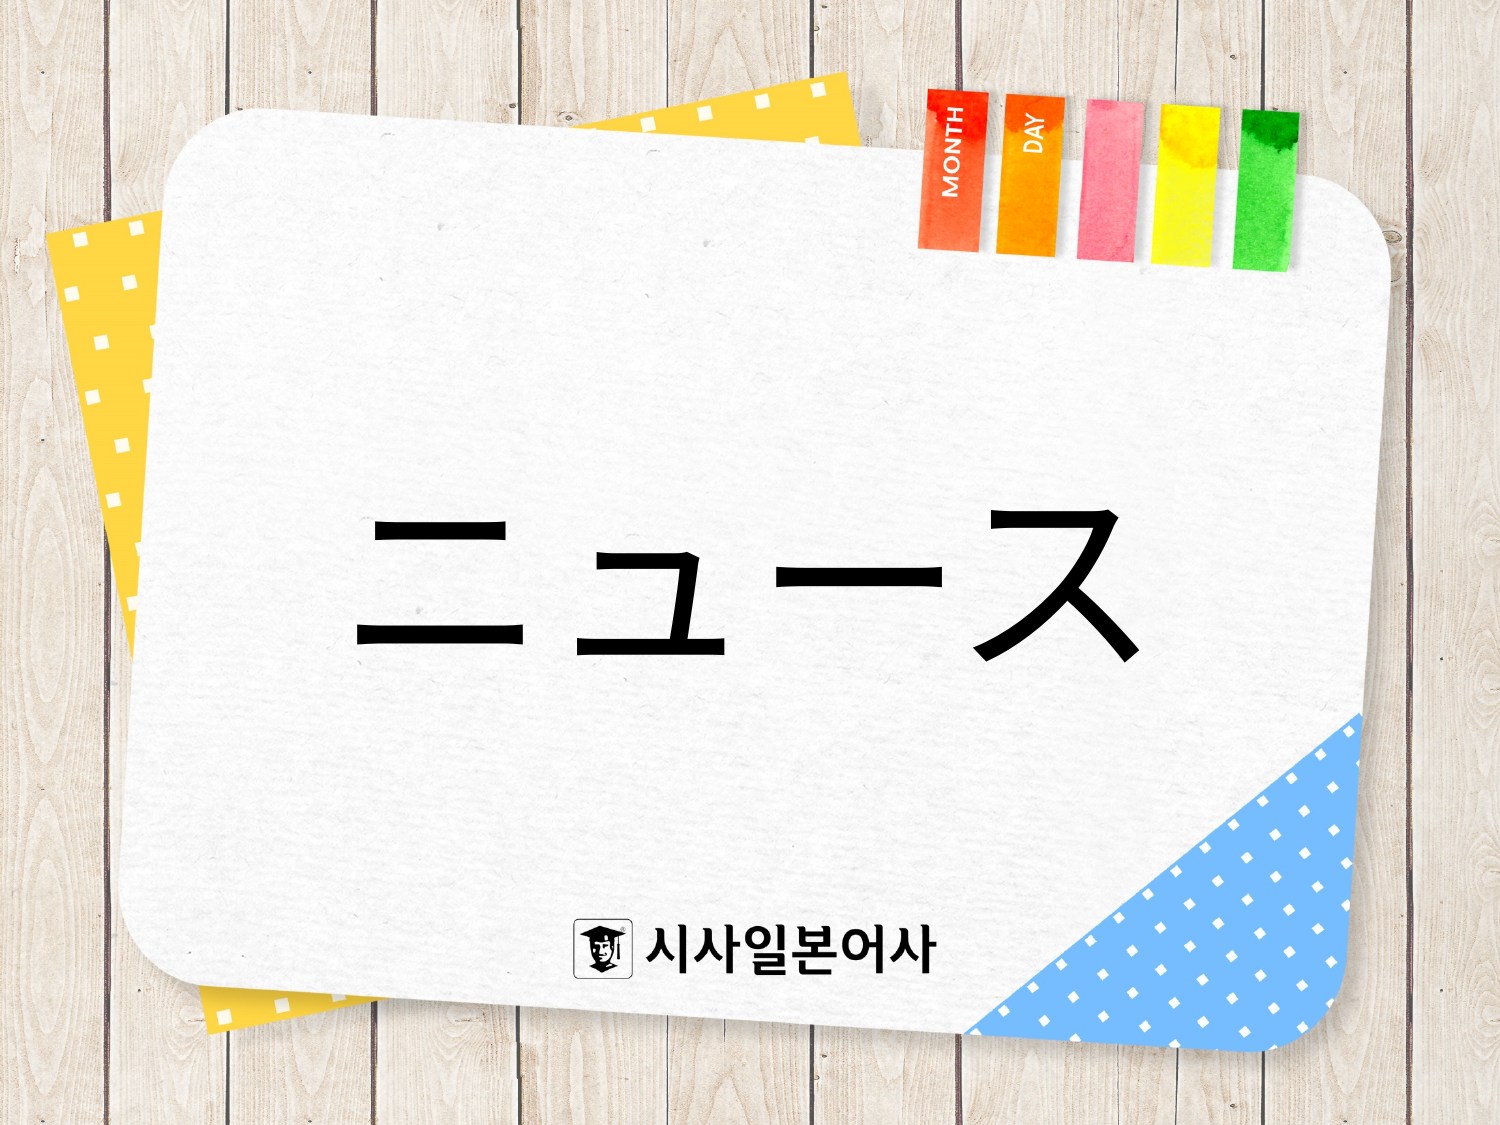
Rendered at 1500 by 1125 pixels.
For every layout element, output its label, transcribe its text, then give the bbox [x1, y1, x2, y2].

title ニュース [75, 338, 1425, 811]
picture [0, 0, 1500, 1125]
